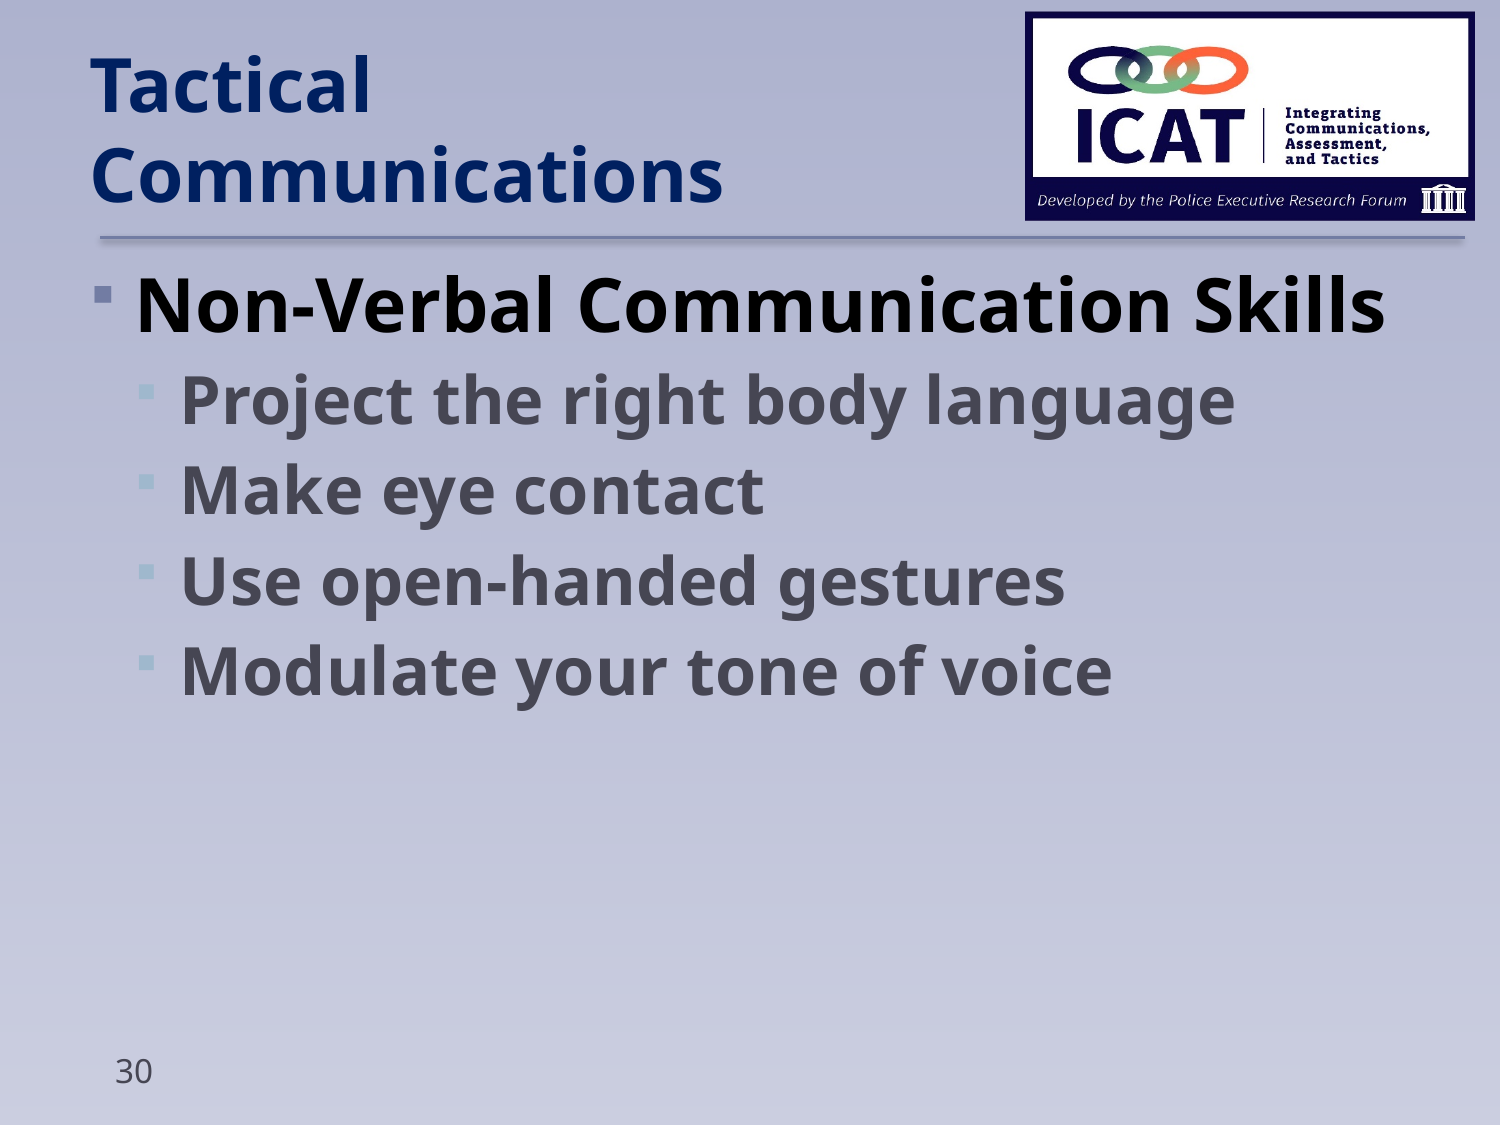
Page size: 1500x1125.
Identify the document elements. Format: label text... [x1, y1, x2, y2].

picture [1024, 11, 1476, 221]
list Non-Verbal Communication Skills Project the right body language Make eye contact Use open-handed gestures Modulate your tone of voice [75, 249, 1425, 1060]
title Tactical Communications [75, 24, 1018, 225]
slide_number 30 [100, 1060, 426, 1103]
